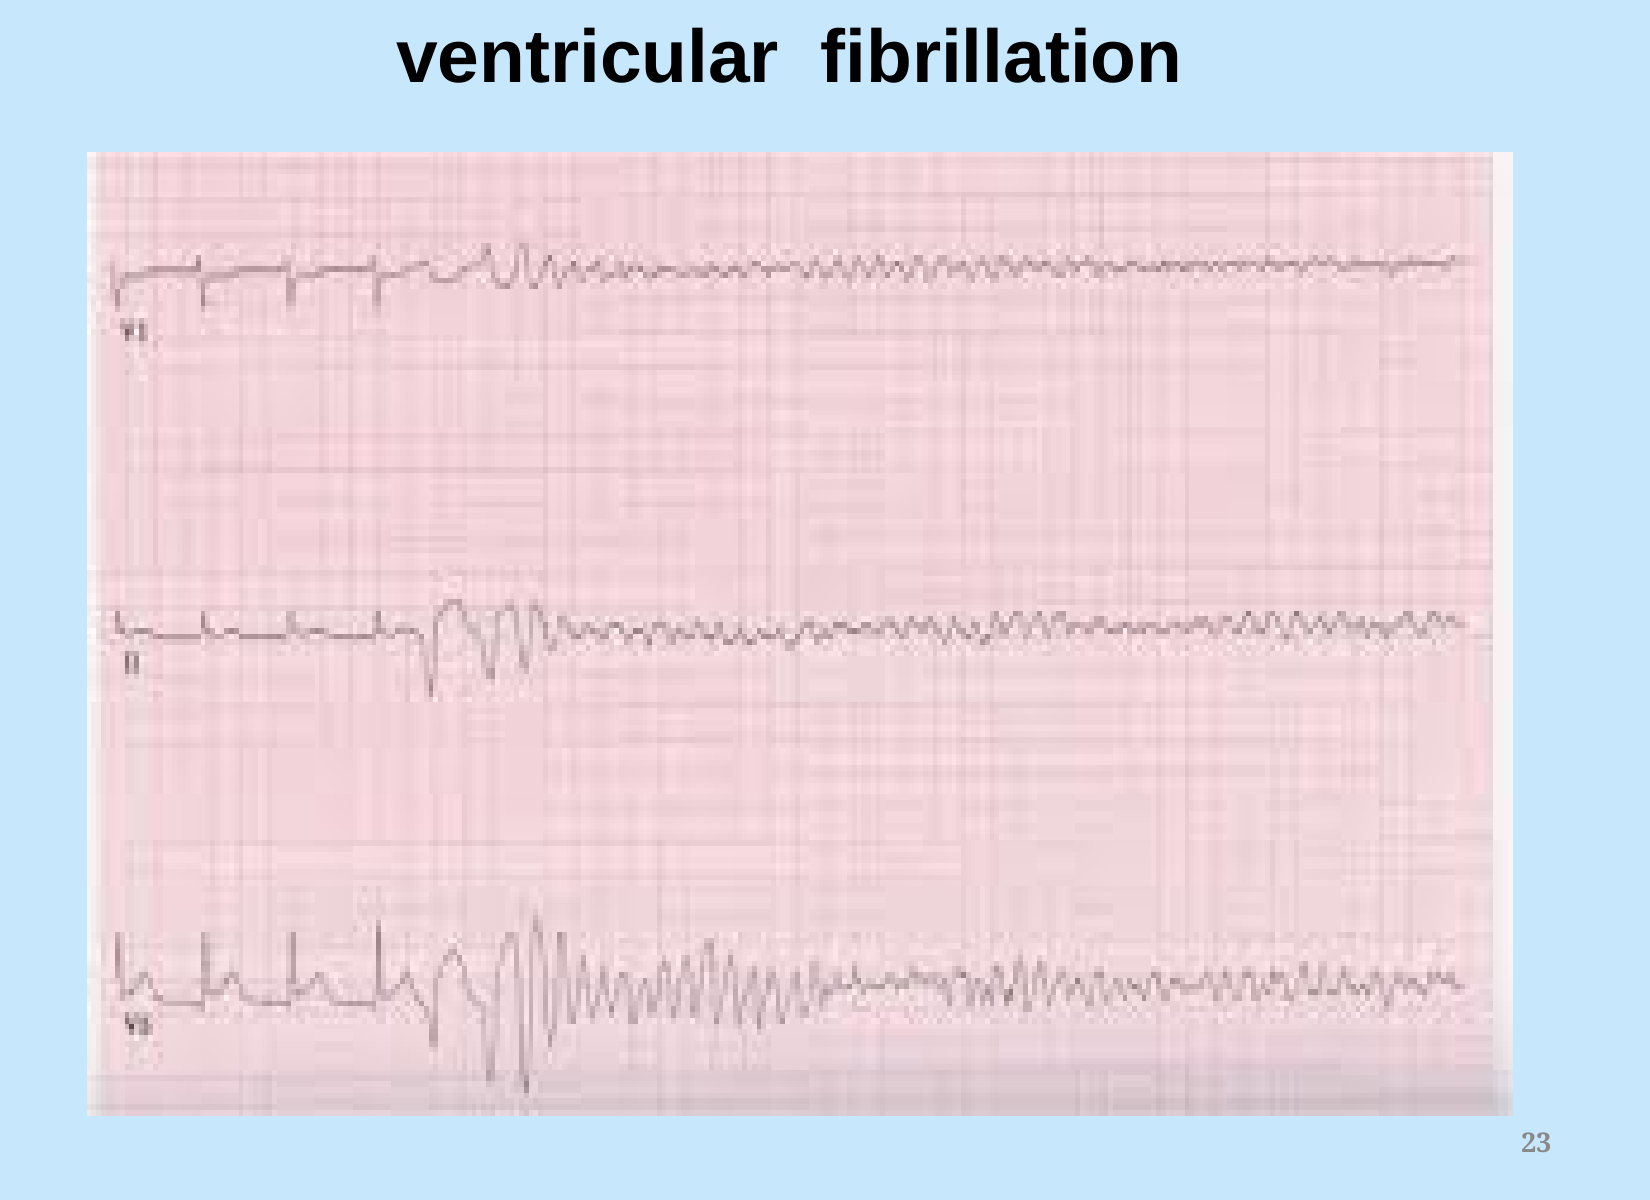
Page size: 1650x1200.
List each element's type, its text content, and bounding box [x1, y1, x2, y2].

text_box ventricular fibrillation [381, 0, 1219, 105]
slide_number 23 [1182, 1112, 1568, 1176]
picture [87, 152, 1513, 1116]
